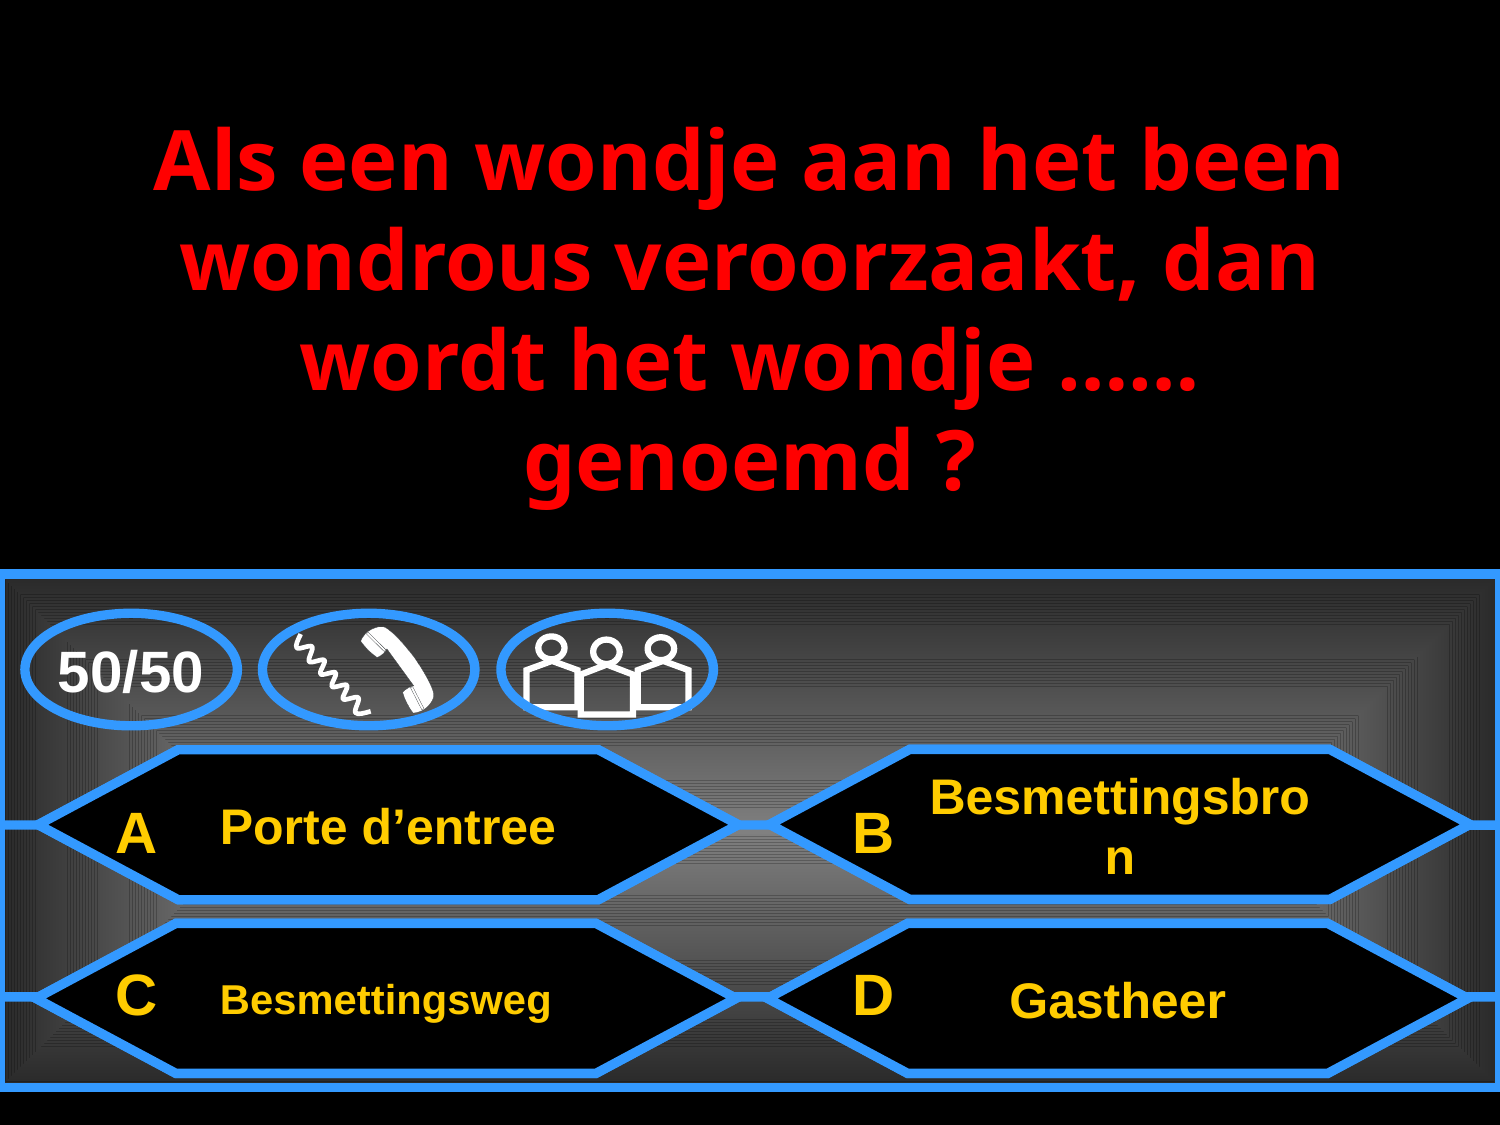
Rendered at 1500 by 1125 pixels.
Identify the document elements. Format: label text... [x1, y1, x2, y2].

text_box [324, 624, 435, 730]
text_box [526, 636, 689, 715]
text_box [0, 574, 1500, 1088]
title Als een wondje aan het been wondrous veroorzaakt, dan wordt het wondje ……genoemd ? [112, 87, 1388, 527]
